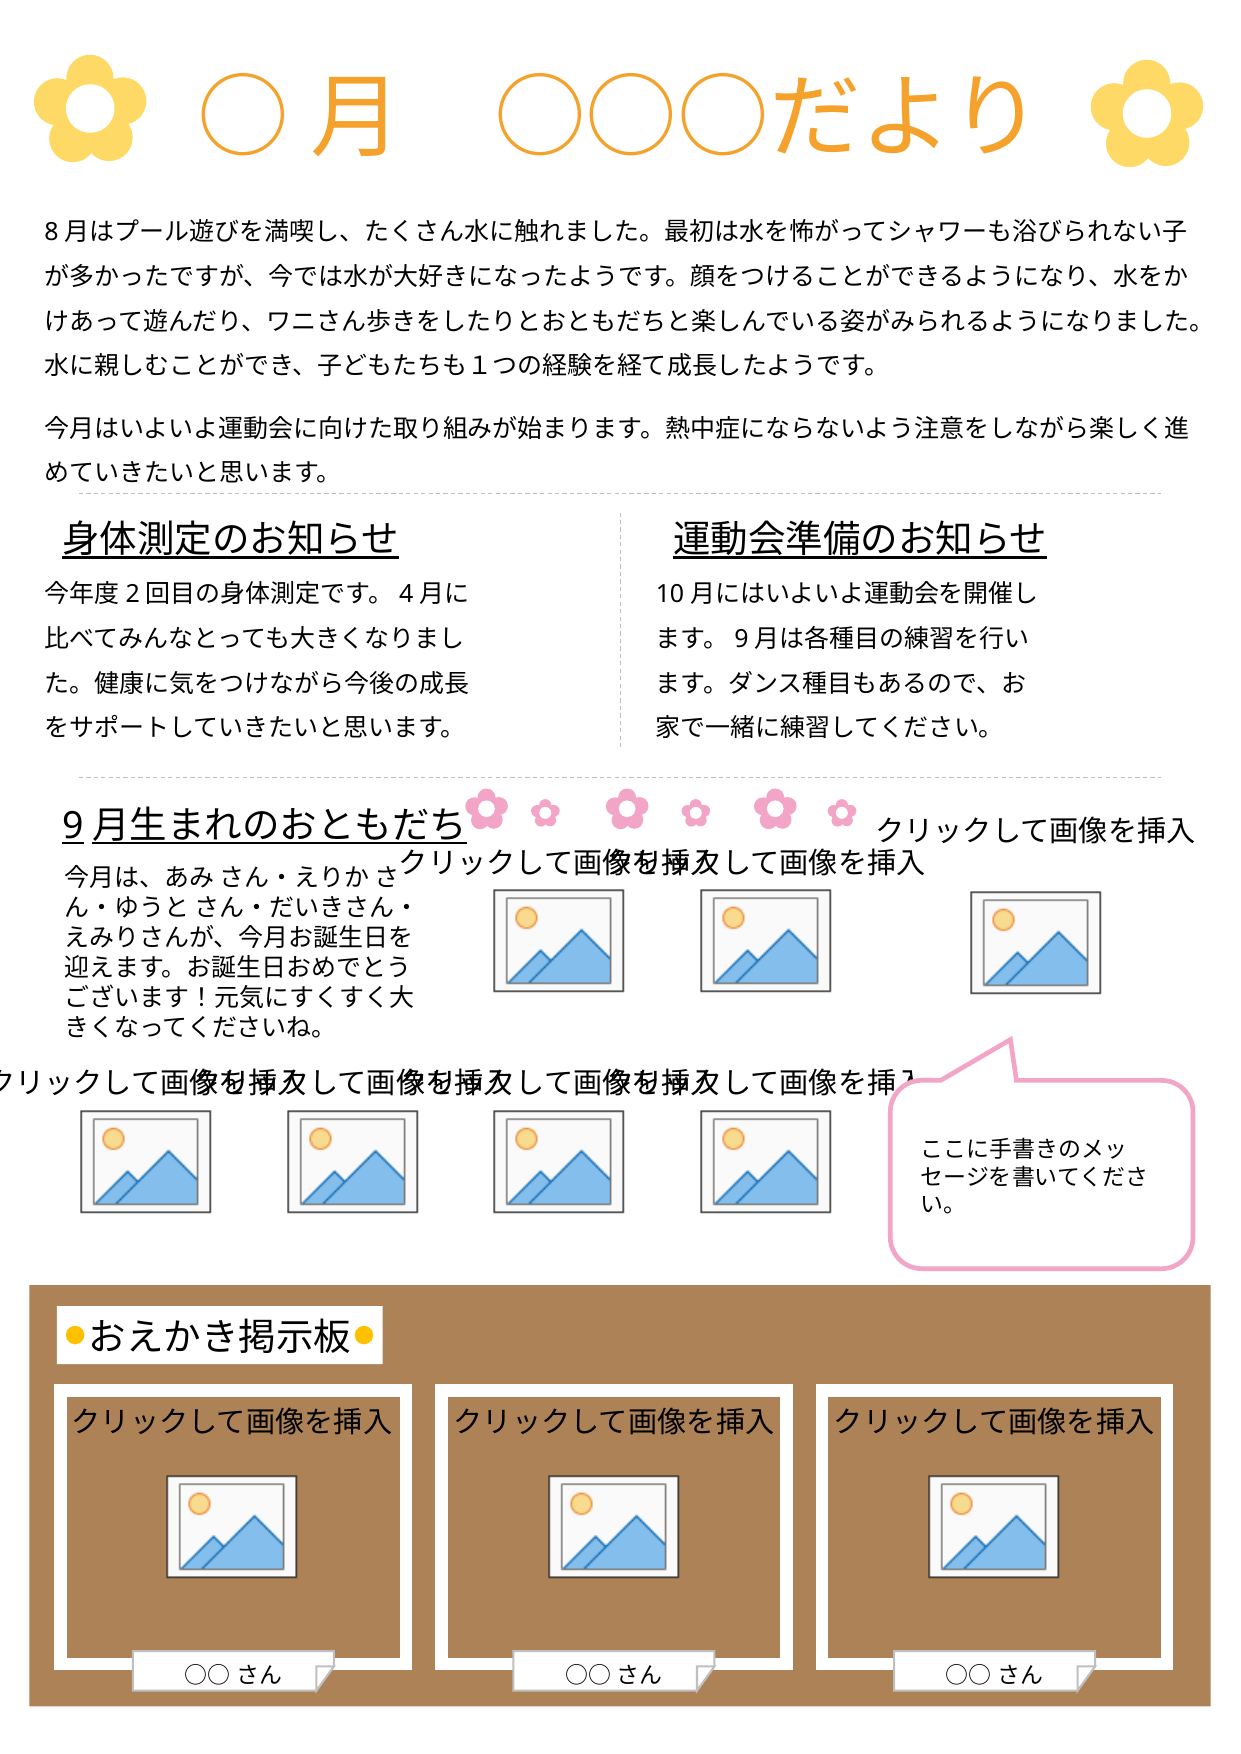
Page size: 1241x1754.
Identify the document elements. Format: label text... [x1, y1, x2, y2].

text_box ○○さん [550, 1691, 678, 1696]
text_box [33, 54, 147, 163]
text_box 8月はプール遊びを満喫し、たくさん水に触れました。最初は水を怖がってシャワーも浴びられない子が多かったですが、今では水が大好きになったようです。顔をつけることができるようになり、水をかけあって遊んだり、ワニさん歩きをしたりとおともだちと楽しんでいる姿がみられるようになりました。水に親しむことができ、子どもたちも１つの経験を経て成長したようです。 今月はいよいよ運動会に向けた取り組みが始まります。熱中症にならないよう注意をしながら楽しく進めていきたいと思います。 [29, 192, 1211, 488]
picture [827, 1395, 1161, 1659]
text_box ○○さん [930, 1691, 1058, 1696]
text_box 今年度2回目の身体測定です。4月に比べてみんなとっても大きくなりました。健康に気をつけながら今後の成長をサポートしていきたいと思います。 [29, 554, 490, 752]
picture [65, 1395, 399, 1659]
text_box 10月にはいよいよ運動会を開催します。9月は各種目の練習を行います。ダンス種目もあるので、お家で一緒に練習してください。 [640, 554, 1063, 752]
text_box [530, 799, 560, 827]
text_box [1090, 59, 1204, 168]
picture [666, 836, 865, 1047]
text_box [753, 788, 797, 830]
text_box 今月は、あみ さん・えりか さん・ゆうと さん・だいきさん・えみりさんが、今月お誕生日を迎えます。お誕生日おめでとうございます！元気にすくすく大きくなってくださいね。 [49, 853, 448, 1044]
picture [447, 1395, 781, 1659]
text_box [605, 788, 649, 830]
text_box ここに手書きのメッセージを書いてください。 [905, 1127, 1178, 1225]
text_box ○○さん [169, 1691, 297, 1696]
picture [460, 1057, 659, 1268]
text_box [513, 1651, 715, 1691]
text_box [894, 1651, 1096, 1691]
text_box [827, 799, 857, 827]
picture [460, 836, 659, 1047]
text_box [465, 788, 508, 830]
picture [666, 1057, 865, 1268]
text_box [889, 1081, 1195, 1270]
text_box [132, 1651, 334, 1691]
text_box ○月 ○○○だより [29, 54, 1211, 177]
picture [47, 1057, 246, 1268]
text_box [681, 799, 711, 827]
picture [890, 805, 1181, 1081]
picture [253, 1057, 452, 1268]
